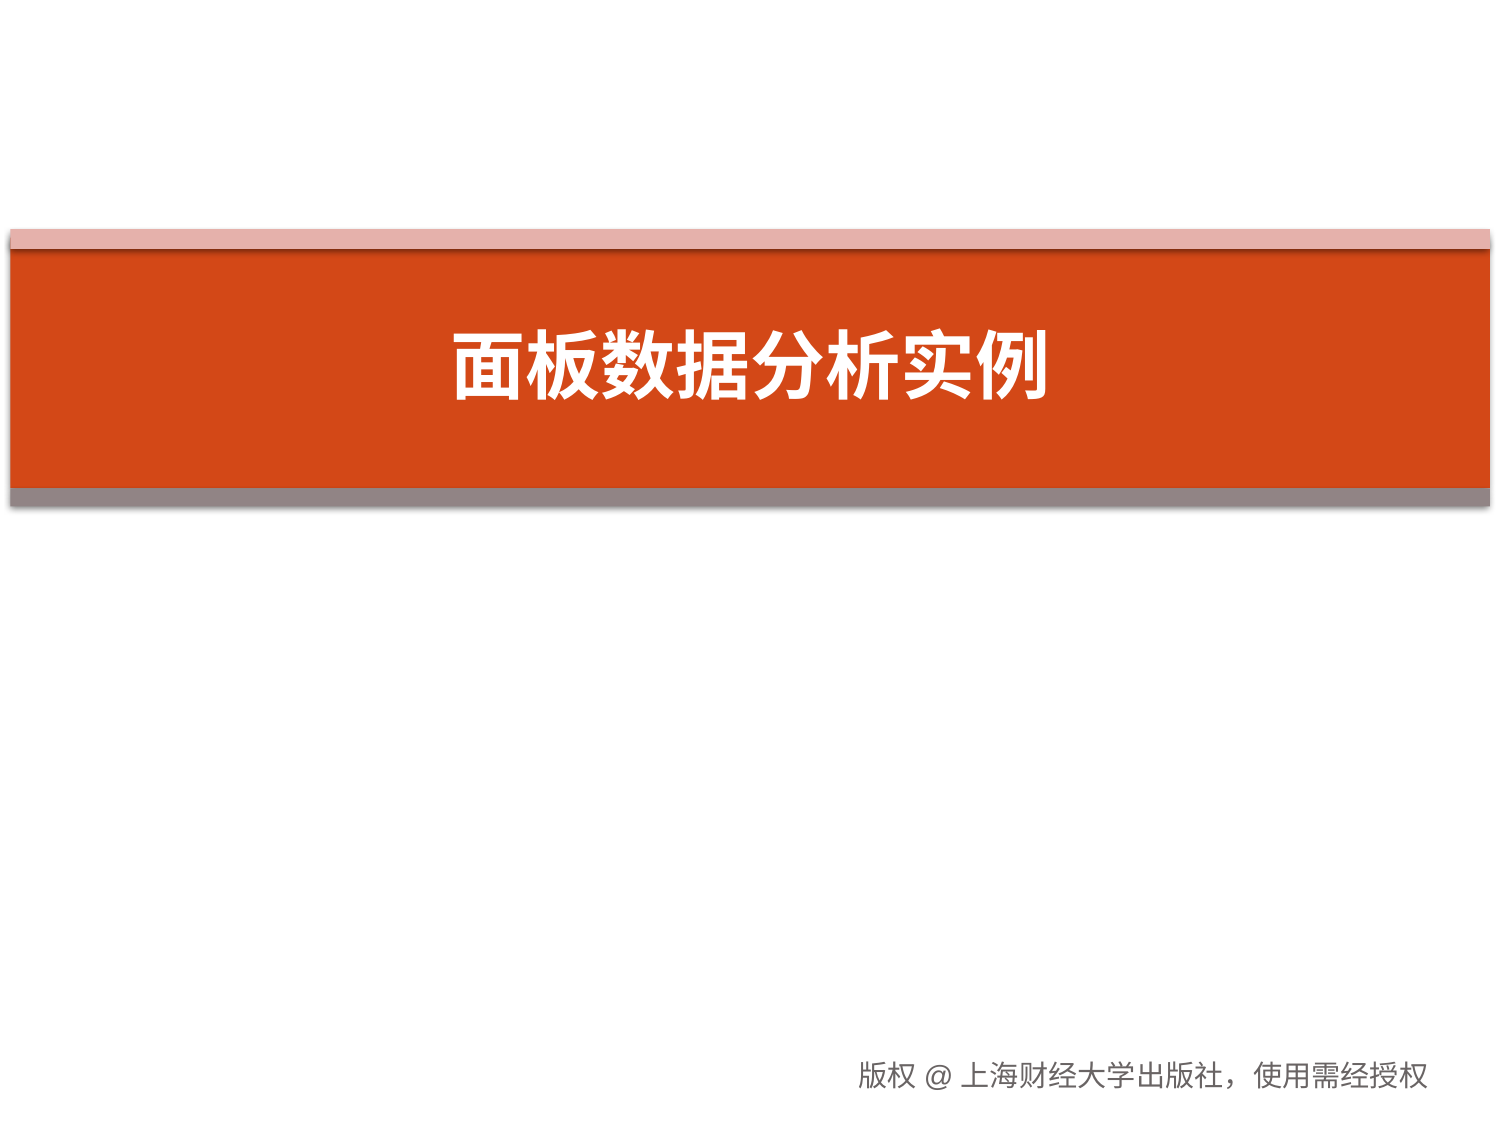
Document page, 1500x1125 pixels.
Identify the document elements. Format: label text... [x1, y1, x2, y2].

title 面板数据分析实例 [75, 247, 1425, 489]
footer 版权@上海财经大学出版社，使用需经授权 [843, 1037, 1494, 1113]
